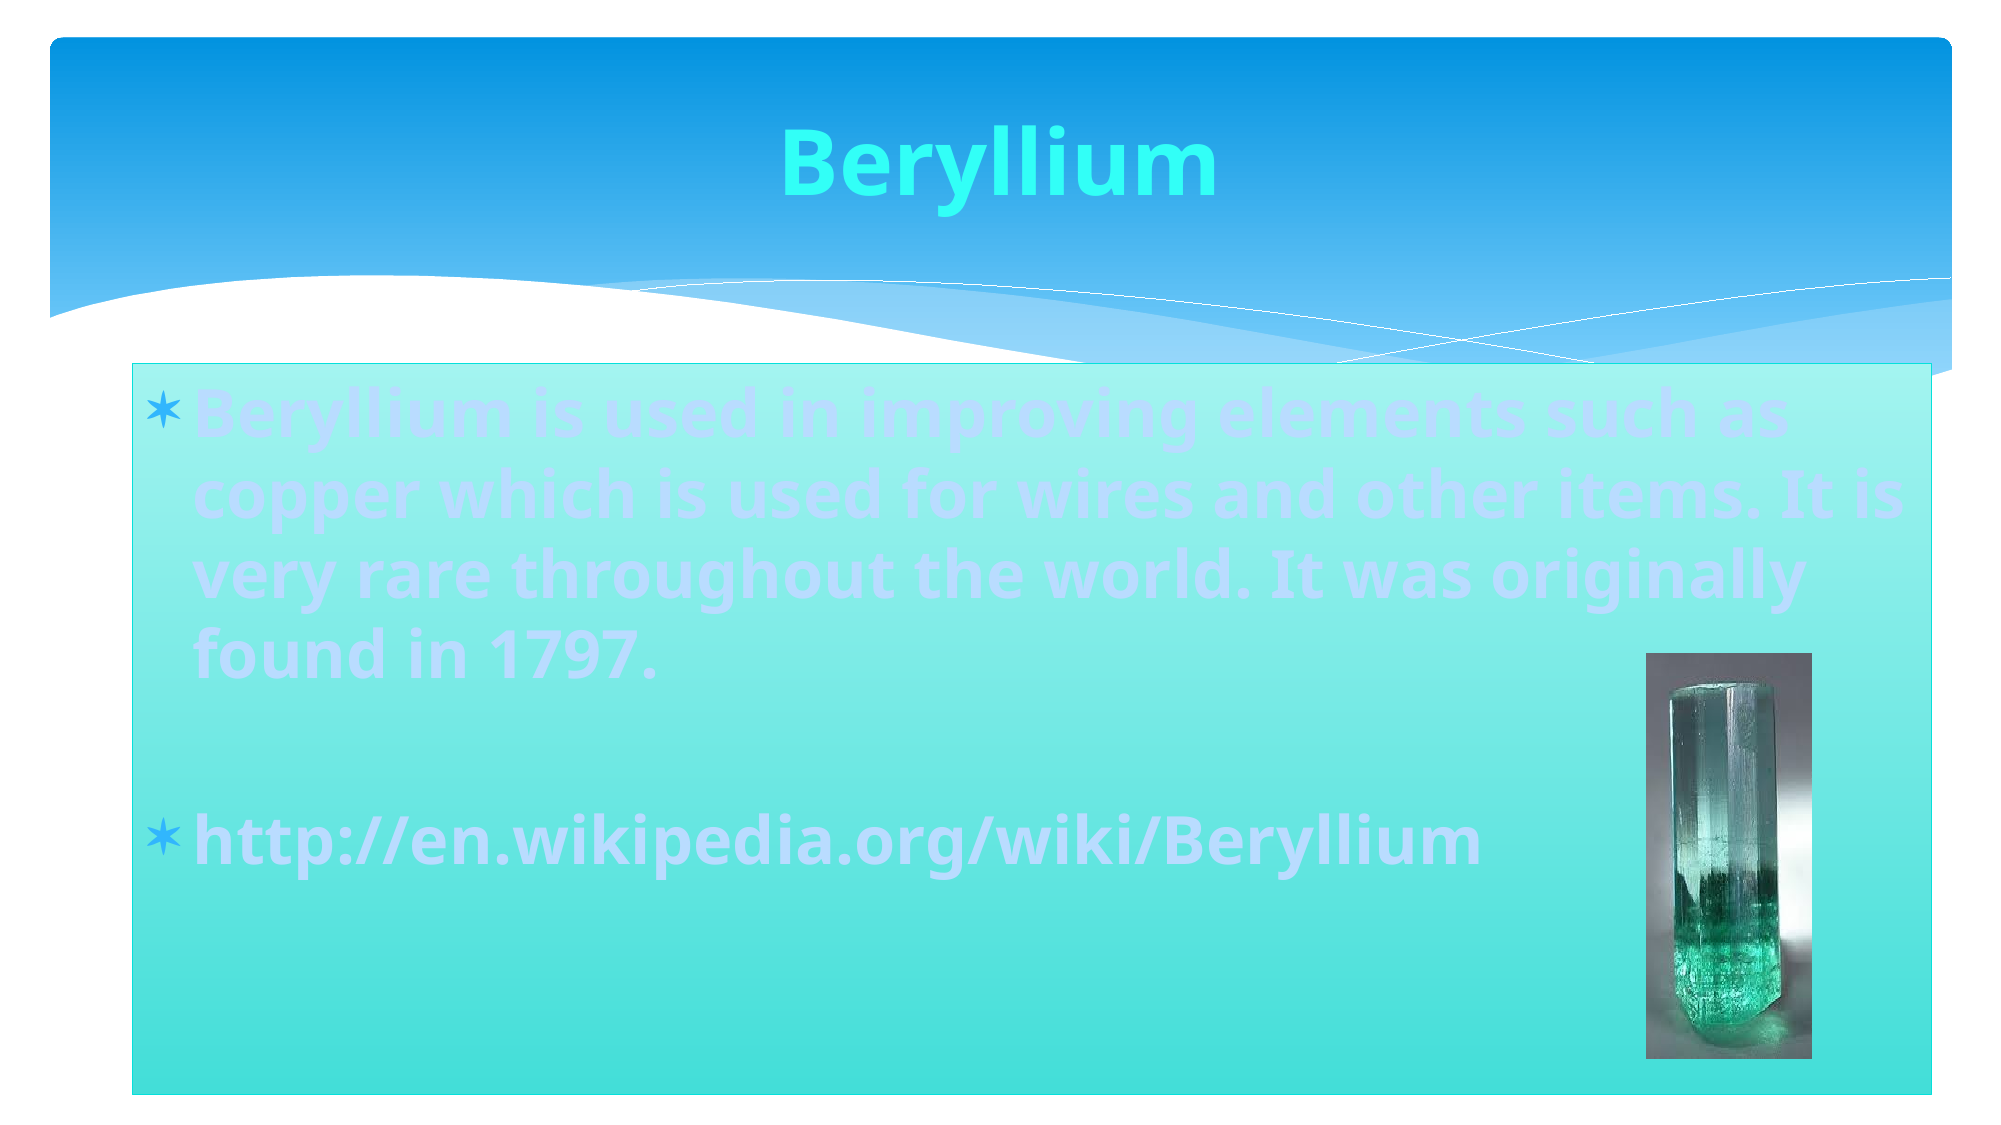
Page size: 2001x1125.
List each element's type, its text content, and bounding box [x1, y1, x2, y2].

title Beryllium [99, 55, 1900, 261]
list Beryllium is used in improving elements such as copper which is used for wires and other items. It is very rare throughout the world. It was originally found in 1797. http://en.wikipedia.org/wiki/Beryllium [132, 363, 1932, 1095]
picture [1646, 652, 1812, 1059]
